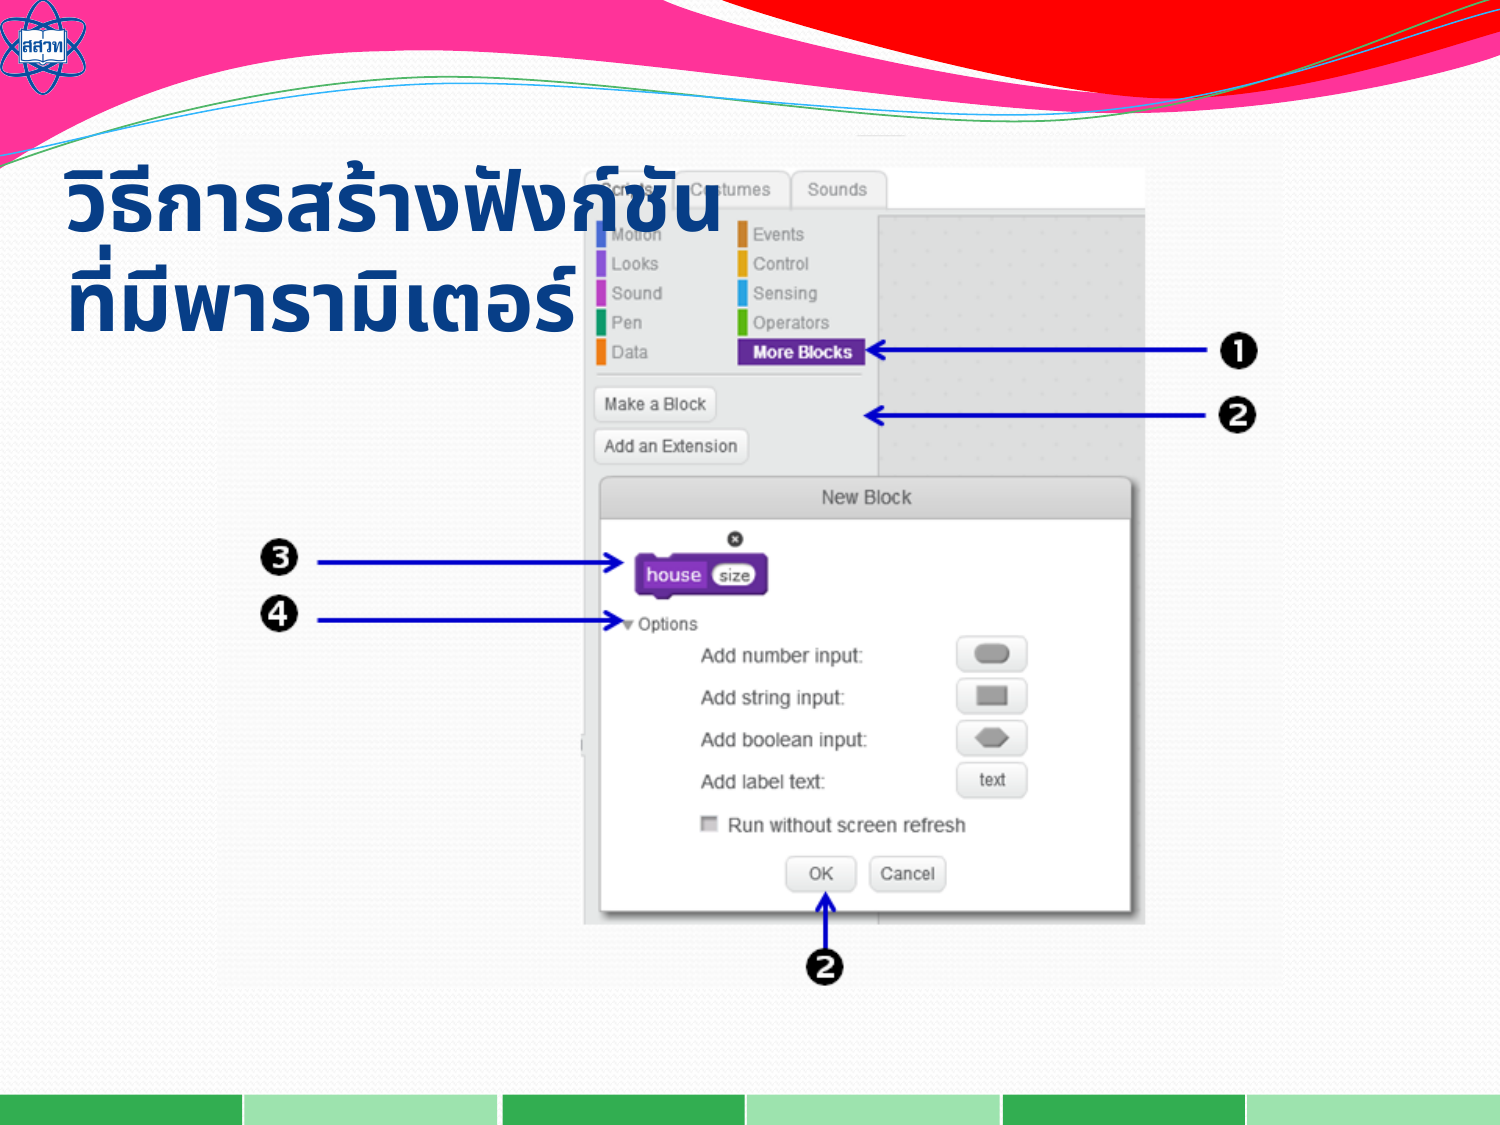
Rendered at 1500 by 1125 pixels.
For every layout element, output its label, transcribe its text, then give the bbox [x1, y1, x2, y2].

text_box วิธีการสร้างฟังก์ชัน ที่มีพารามิเตอร์ [65, 160, 209, 349]
picture [0, 0, 86, 95]
picture [216, 135, 1283, 990]
